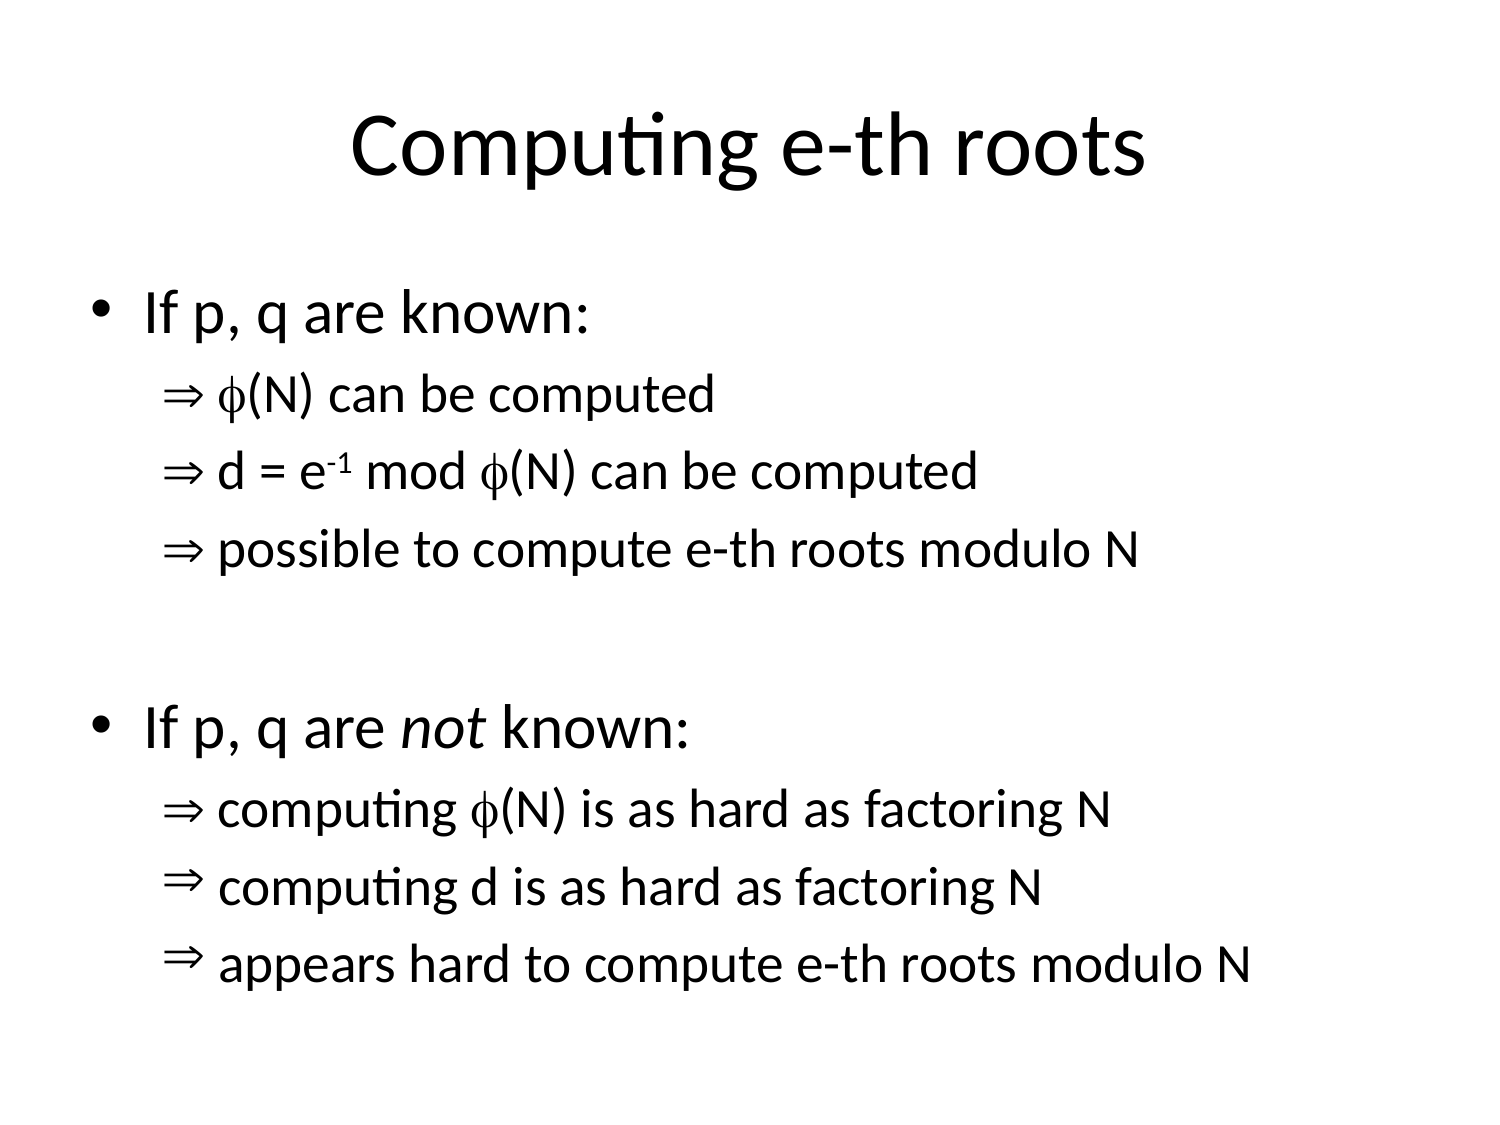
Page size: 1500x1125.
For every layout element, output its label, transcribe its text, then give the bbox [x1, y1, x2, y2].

list If p, q are known:  (N) can be computed  d = e-1 mod (N) can be computed  possible to compute e-th roots modulo N If p, q are not known:  computing (N) is as hard as factoring N computing d is as hard as factoring N appears hard to compute e-th roots modulo N [75, 262, 1425, 1005]
title Computing e-th roots [75, 45, 1425, 233]
